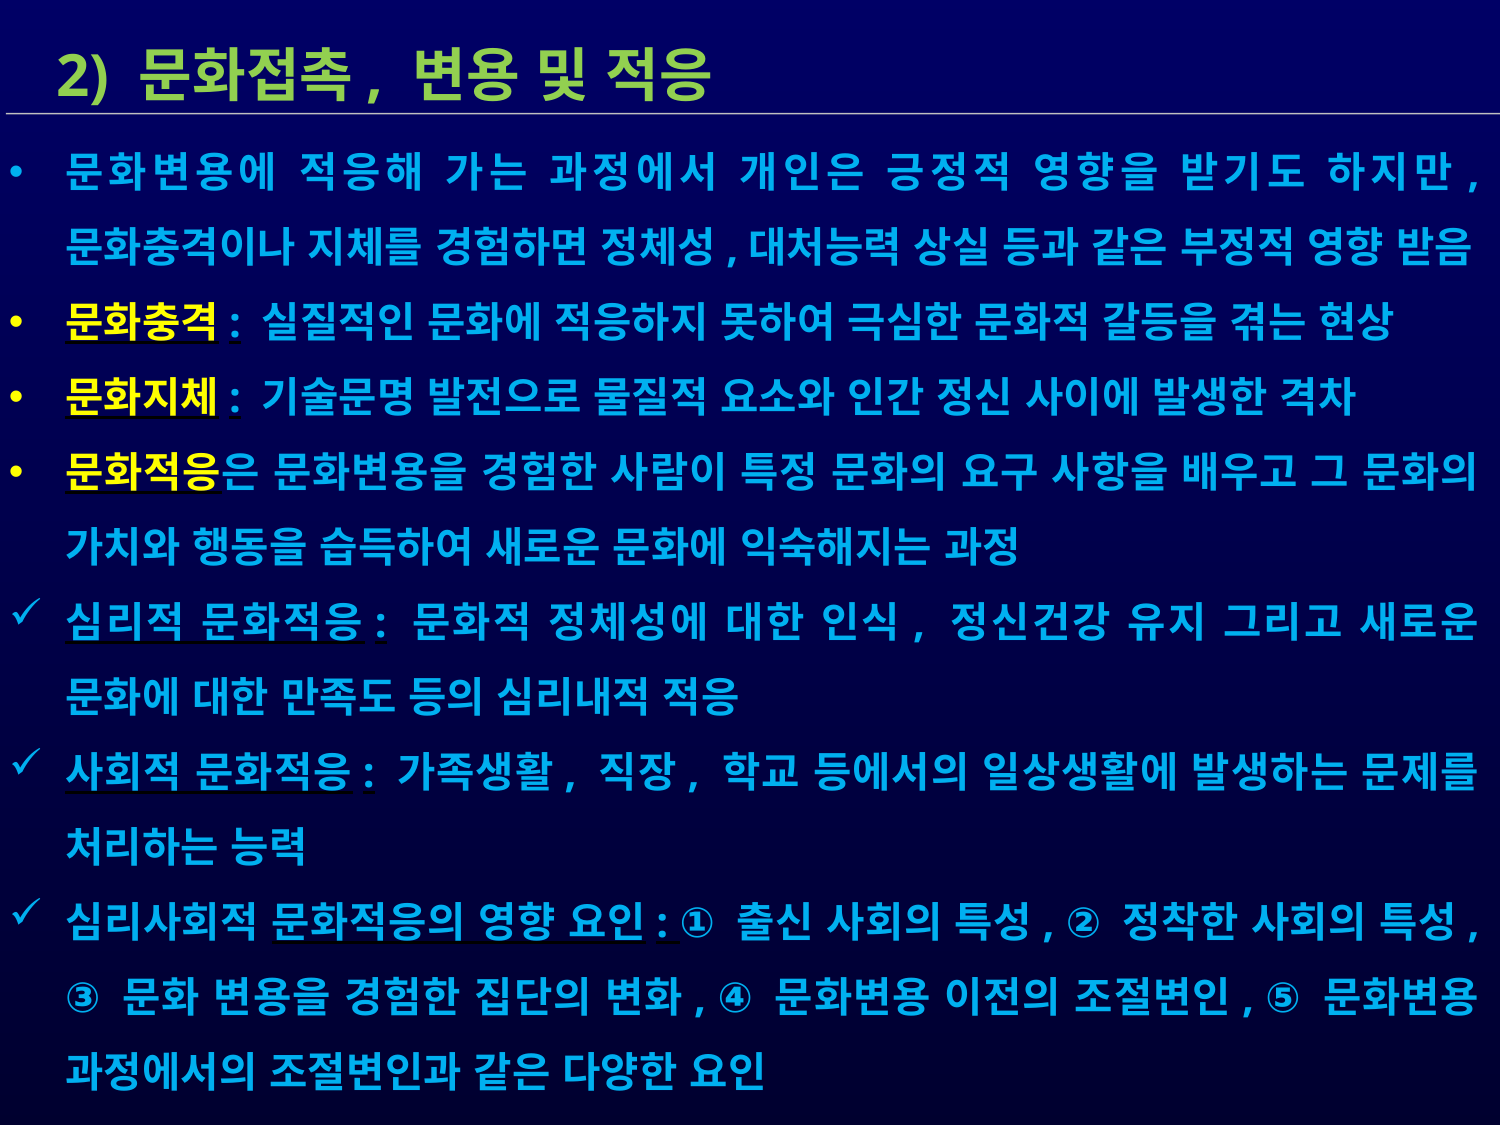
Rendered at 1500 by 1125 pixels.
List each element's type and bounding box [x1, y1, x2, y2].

text_box [0, 30, 1500, 1102]
